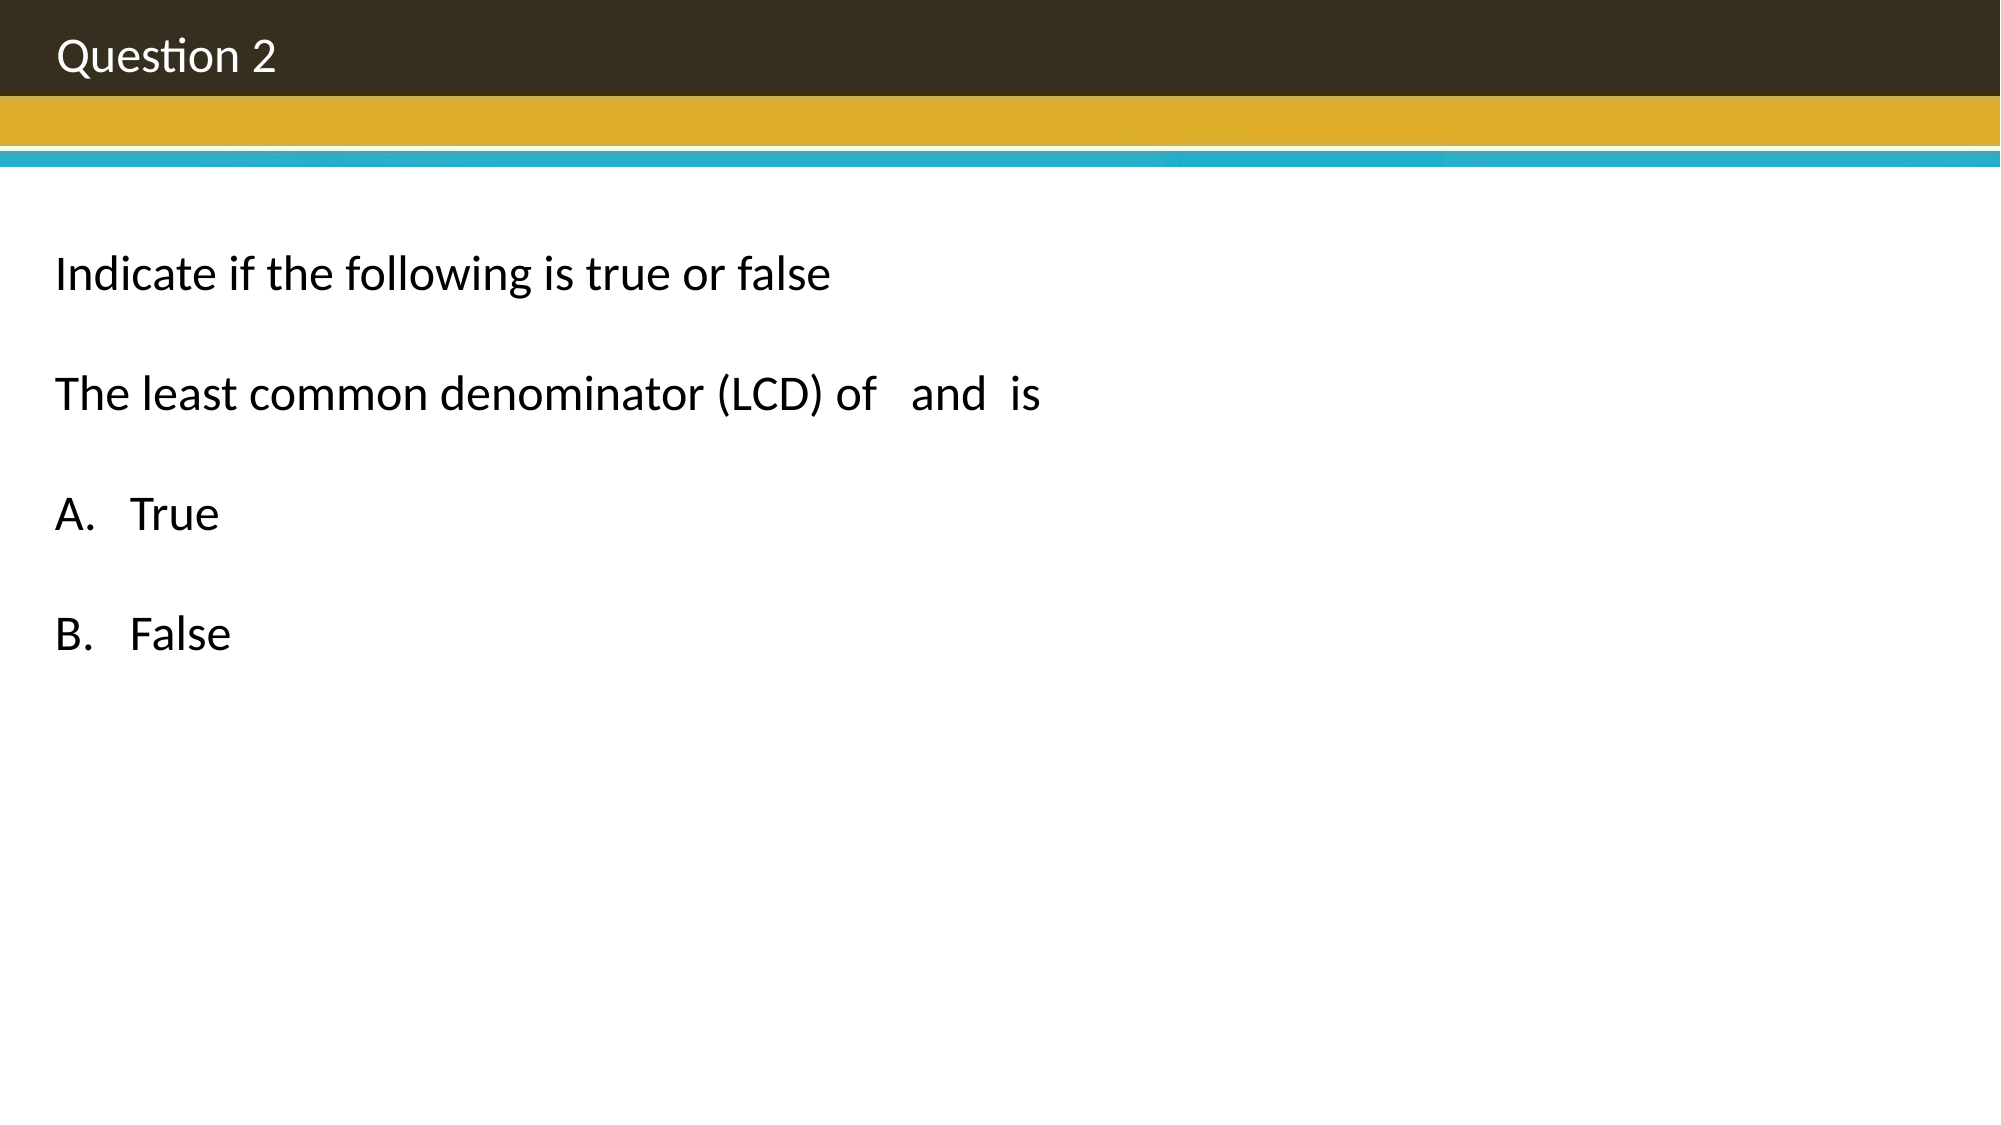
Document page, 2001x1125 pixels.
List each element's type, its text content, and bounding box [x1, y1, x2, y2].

text_box Question 2 [41, 14, 293, 90]
picture [0, 0, 2000, 167]
